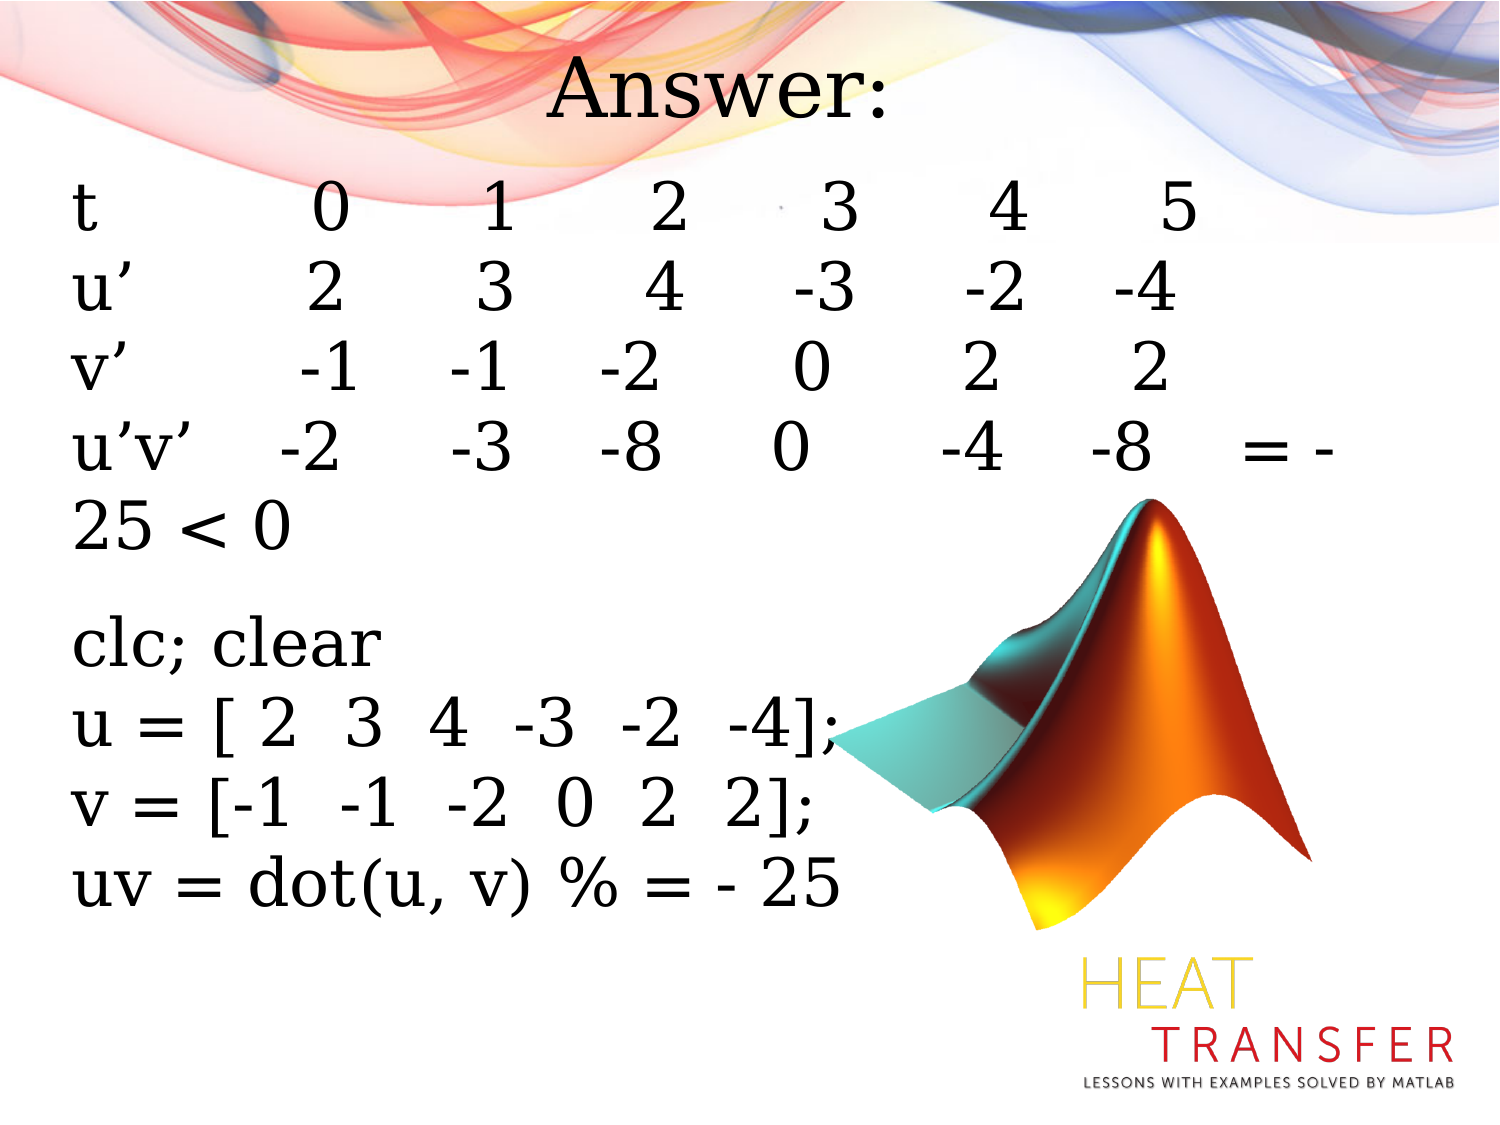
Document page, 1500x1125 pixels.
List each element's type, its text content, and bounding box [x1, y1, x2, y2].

text_box clc; clear u = [ 2 3 4 -3 -2 -4]; v = [-1 -1 -2 0 2 2]; uv = dot(u, v) % = - 25 [56, 592, 1125, 1008]
text_box t 0 1 2 3 4 5 u’ 2 3 4 -3 -2 -4 v’ -1 -1 -2 0 2 2 u’v’ -2 -3 -8 0 -4 -8 = - 25 < 0 [56, 156, 1430, 731]
picture [0, 1, 1499, 243]
picture [828, 495, 1314, 932]
picture [1075, 946, 1464, 1093]
text_box Answer: [126, 26, 1340, 142]
